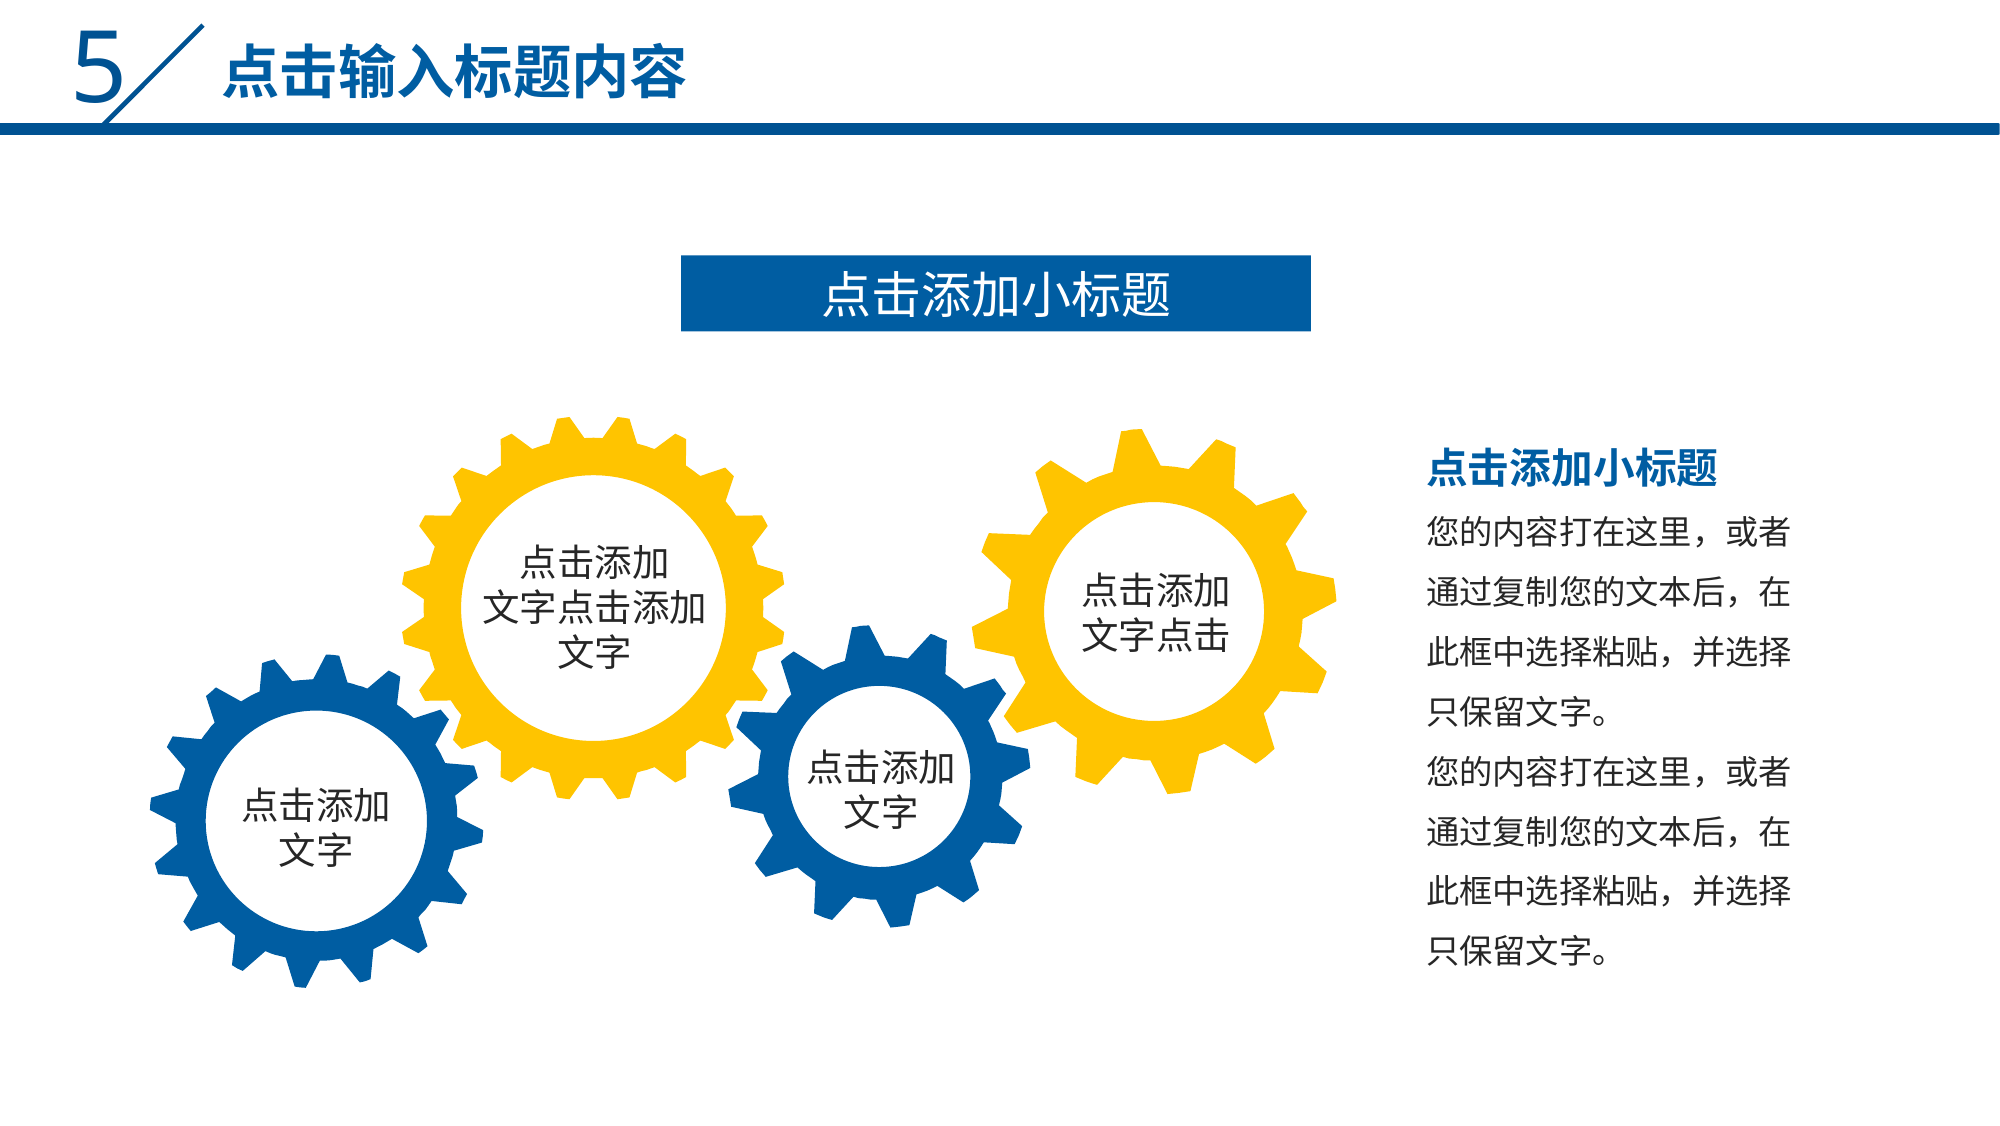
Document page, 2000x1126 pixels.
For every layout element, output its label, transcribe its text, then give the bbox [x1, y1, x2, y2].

text_box 点击添加 文字点击添加 文字 [464, 531, 725, 682]
text_box 点击输入标题内容 [185, 27, 725, 113]
text_box [402, 416, 785, 800]
text_box [971, 429, 1337, 795]
text_box 点击添加小标题 您的内容打在这里，或者通过复制您的文本后，在此框中选择粘贴，并选择只保留文字。 您的内容打在这里，或者通过复制您的文本后，在此框中选择粘贴，并选择只保留文字。 [1411, 409, 1837, 978]
text_box 点击添加 文字 [224, 775, 409, 880]
text_box [728, 625, 1031, 928]
text_box 点击添加小标题 [679, 253, 1313, 334]
text_box 点击添加 文字点击 [1045, 559, 1264, 665]
text_box [149, 654, 484, 988]
text_box 点击添加 文字 [789, 736, 970, 842]
